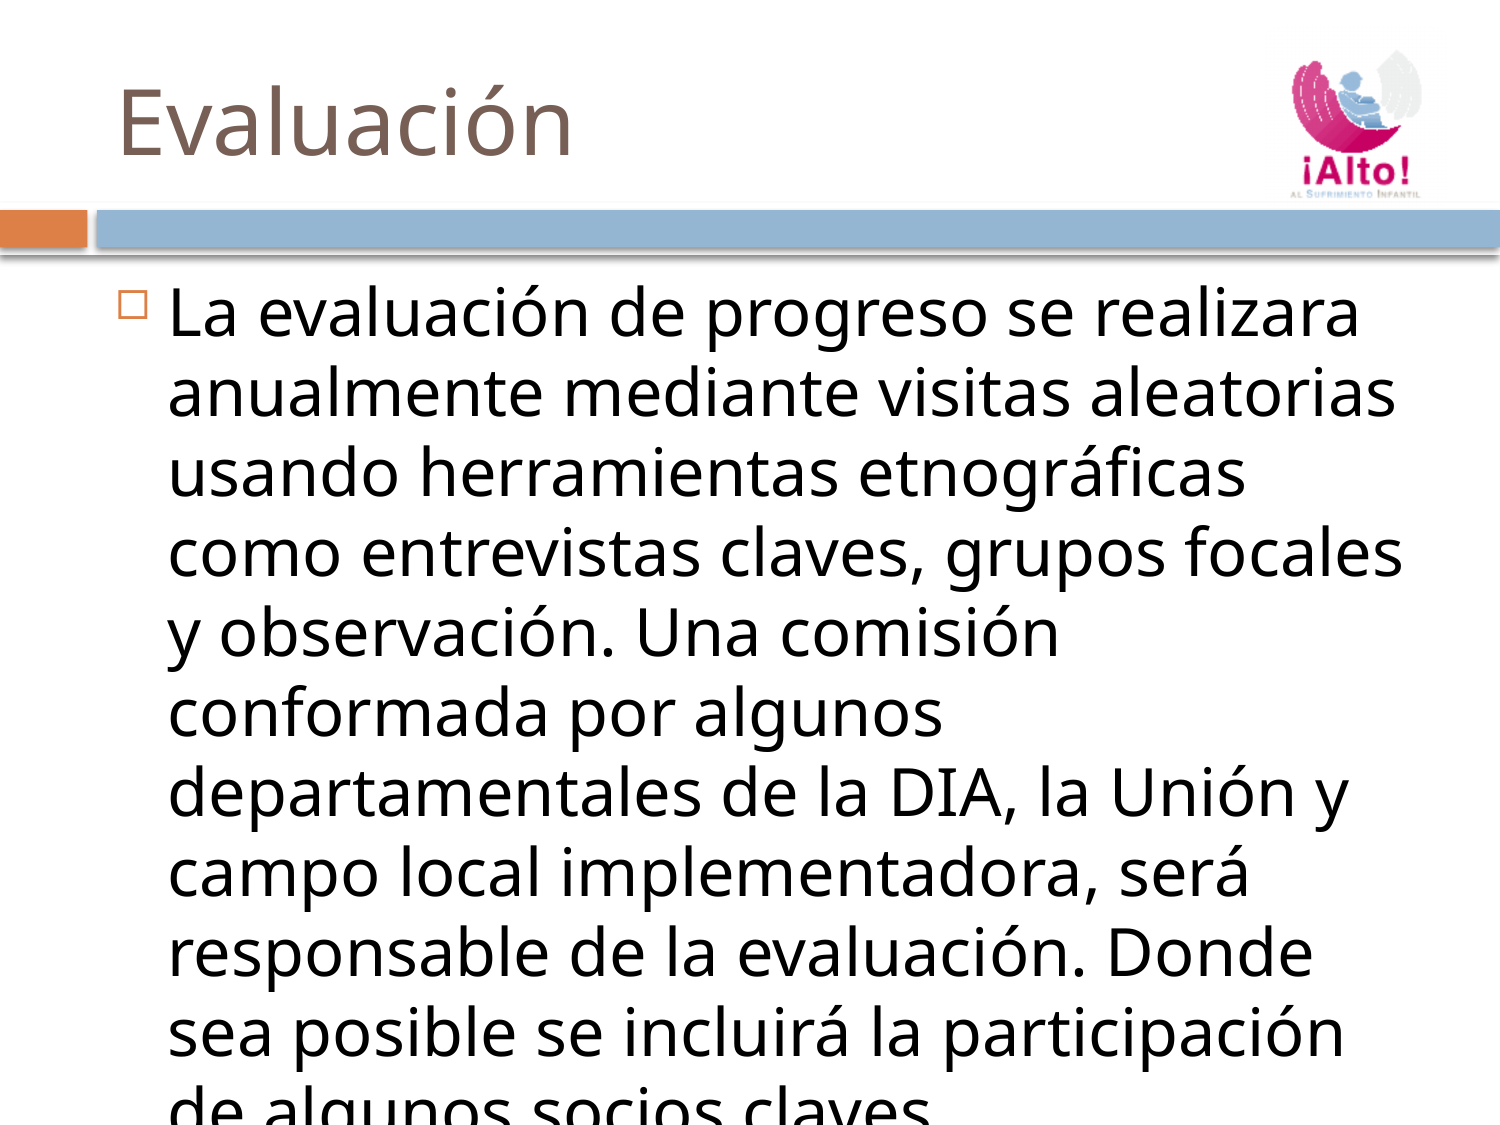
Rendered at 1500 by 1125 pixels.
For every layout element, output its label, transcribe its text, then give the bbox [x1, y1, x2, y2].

picture [1262, 24, 1451, 213]
title Evaluación [100, 37, 1256, 200]
list La evaluación de progreso se realizara anualmente mediante visitas aleatorias usando herramientas etnográficas como entrevistas claves, grupos focales y observación. Una comisión conformada por algunos departamentales de la DIA, la Unión y campo local implementadora, será responsable de la evaluación. Donde sea posible se incluirá la participación de algunos socios claves. [100, 262, 1438, 1000]
